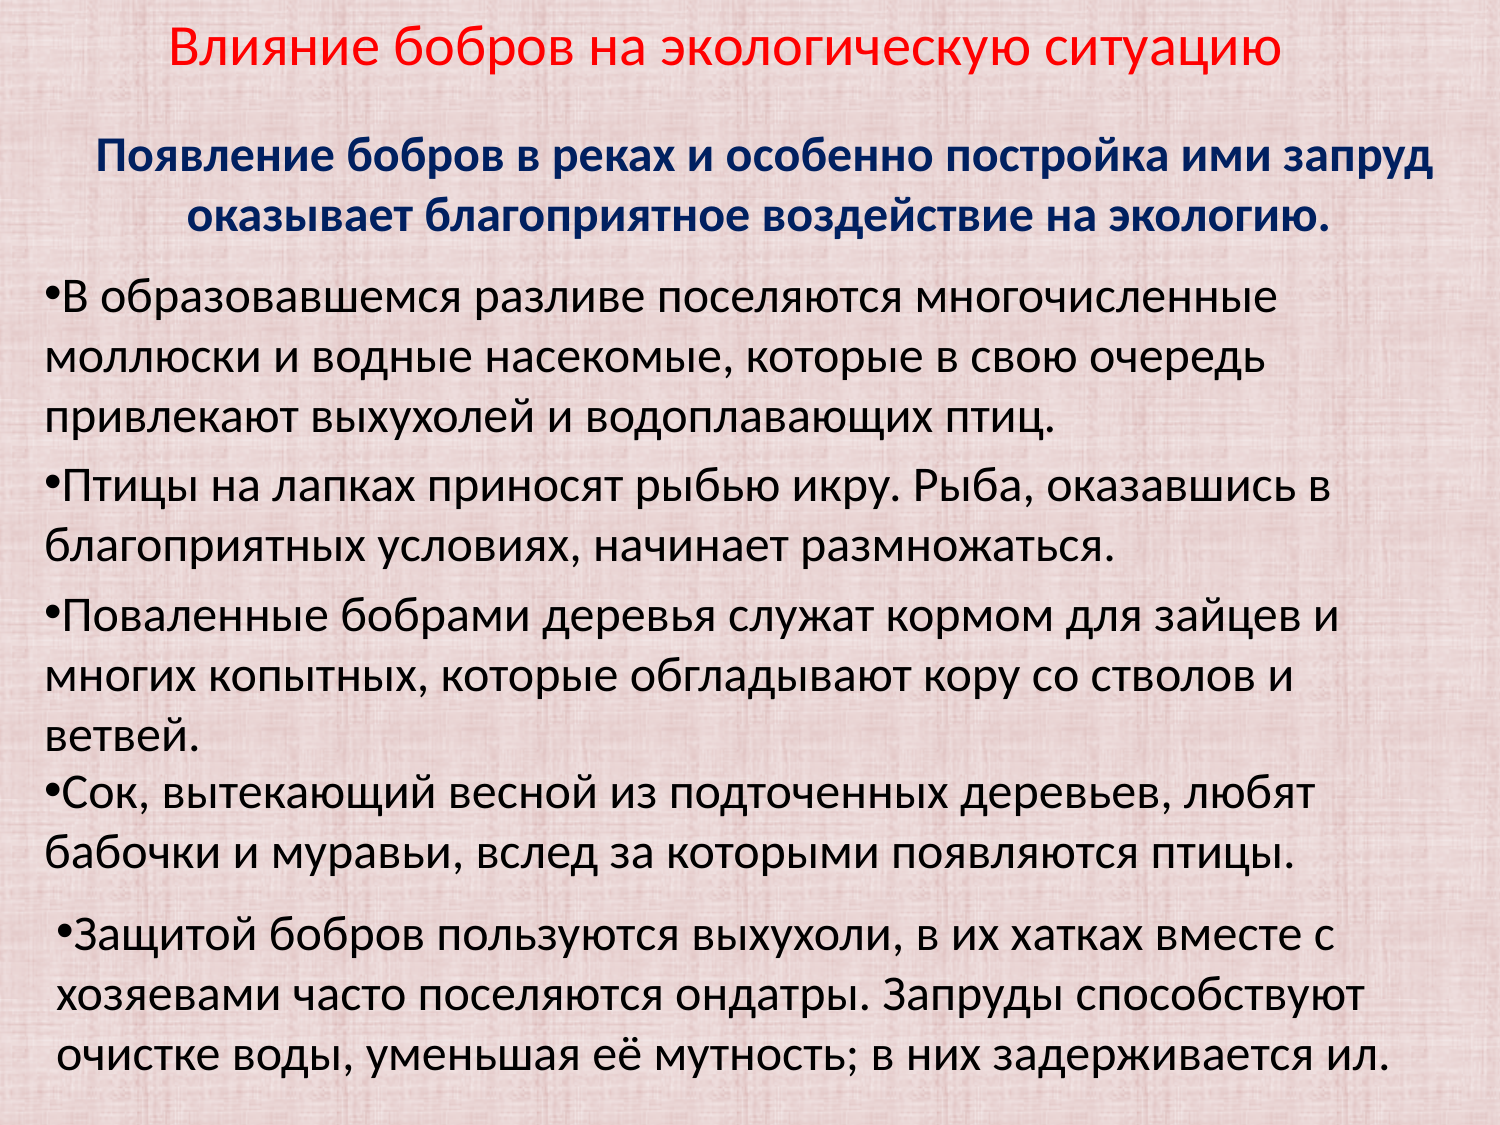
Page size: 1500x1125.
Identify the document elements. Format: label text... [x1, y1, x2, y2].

text_box Влияние бобров на экологическую ситуацию [153, 0, 1298, 85]
text_box Птицы на лапках приносят рыбью икру. Рыба, оказавшись в благоприятных условиях, начинает размножаться. [29, 444, 1459, 574]
text_box Поваленные бобрами деревья служат кормом для зайцев и многих копытных, которые обгладывают кору со стволов и ветвей. [29, 574, 1459, 751]
text_box Защитой бобров пользуются выхухоли, в их хатках вместе с хозяевами часто поселяются ондатры. Запруды способствуют очистке воды, уменьшая её мутность; в них задерживается ил. [41, 893, 1500, 1088]
text_box Сок, вытекающий весной из подточенных деревьев, любят бабочки и муравьи, вслед за которыми появляются птицы. [29, 751, 1500, 932]
text_box Появление бобров в реках и особенно постройка ими запруд оказывает благоприятное воздействие на экологию. [29, 113, 1500, 294]
text_box В образовавшемся разливе поселяются многочисленные моллюски и водные насекомые, которые в свою очередь привлекают выхухолей и водоплавающих птиц. [29, 255, 1459, 444]
